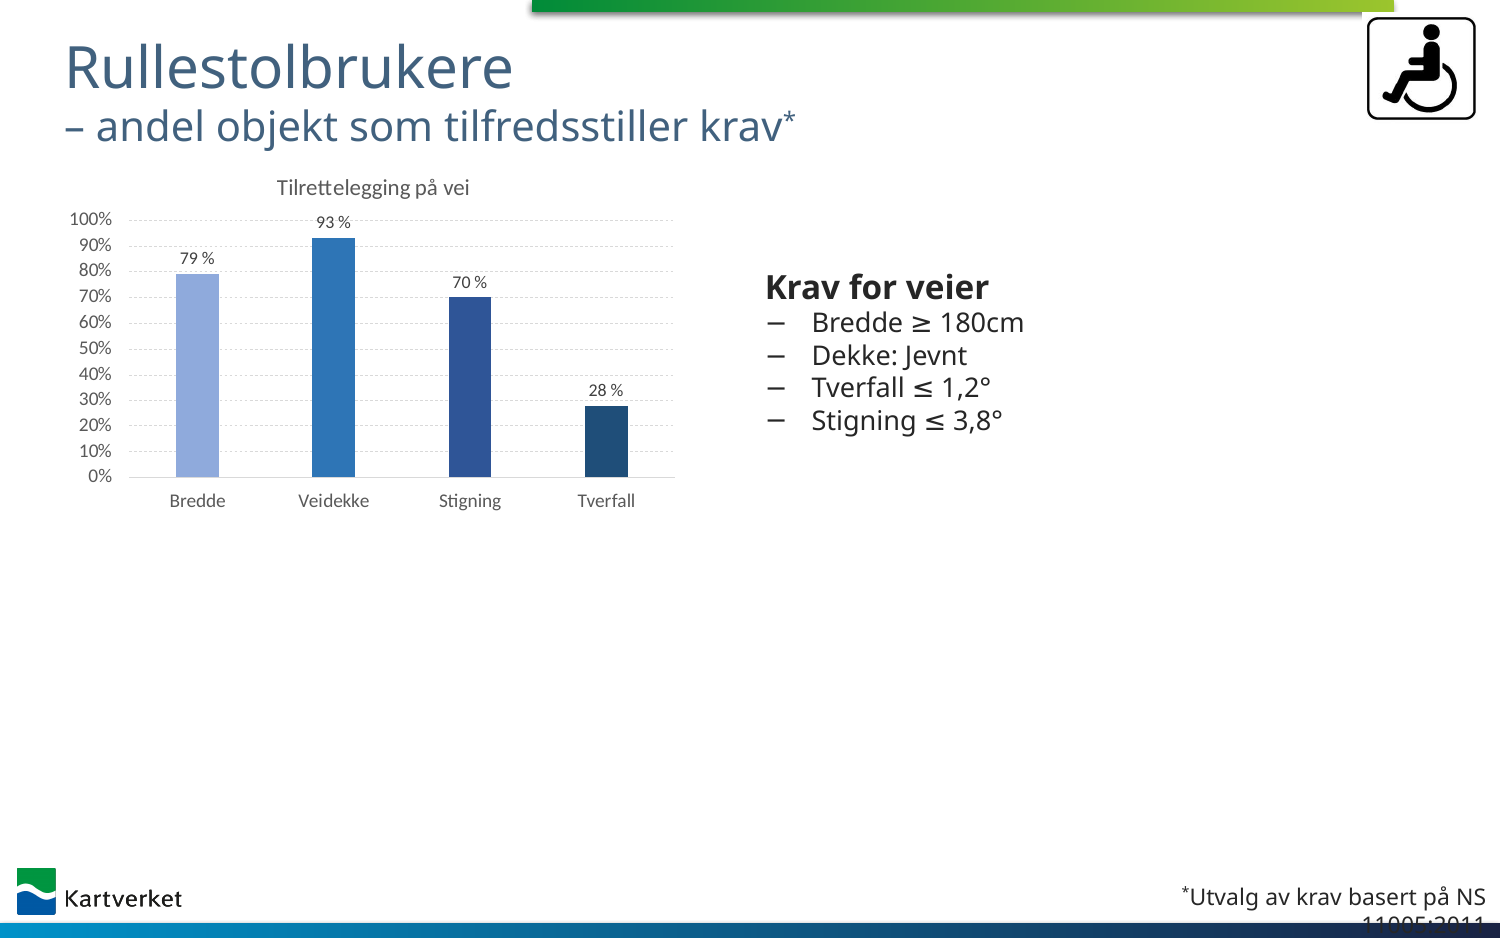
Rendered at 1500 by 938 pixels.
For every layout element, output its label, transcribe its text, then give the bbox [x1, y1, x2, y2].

picture [1362, 12, 1481, 126]
text_box *Utvalg av krav basert på NS 11005:2011 [1068, 873, 1500, 938]
text_box Rullestolbrukere – andel objekt som tilfredsstiller krav* [49, 25, 1431, 158]
text_box Krav for veier Bredde ≥ 180cm Dekke: Jevnt Tverfall ≤ 1,2° Stigning ≤ 3,8° [750, 258, 1234, 444]
picture [62, 166, 685, 519]
